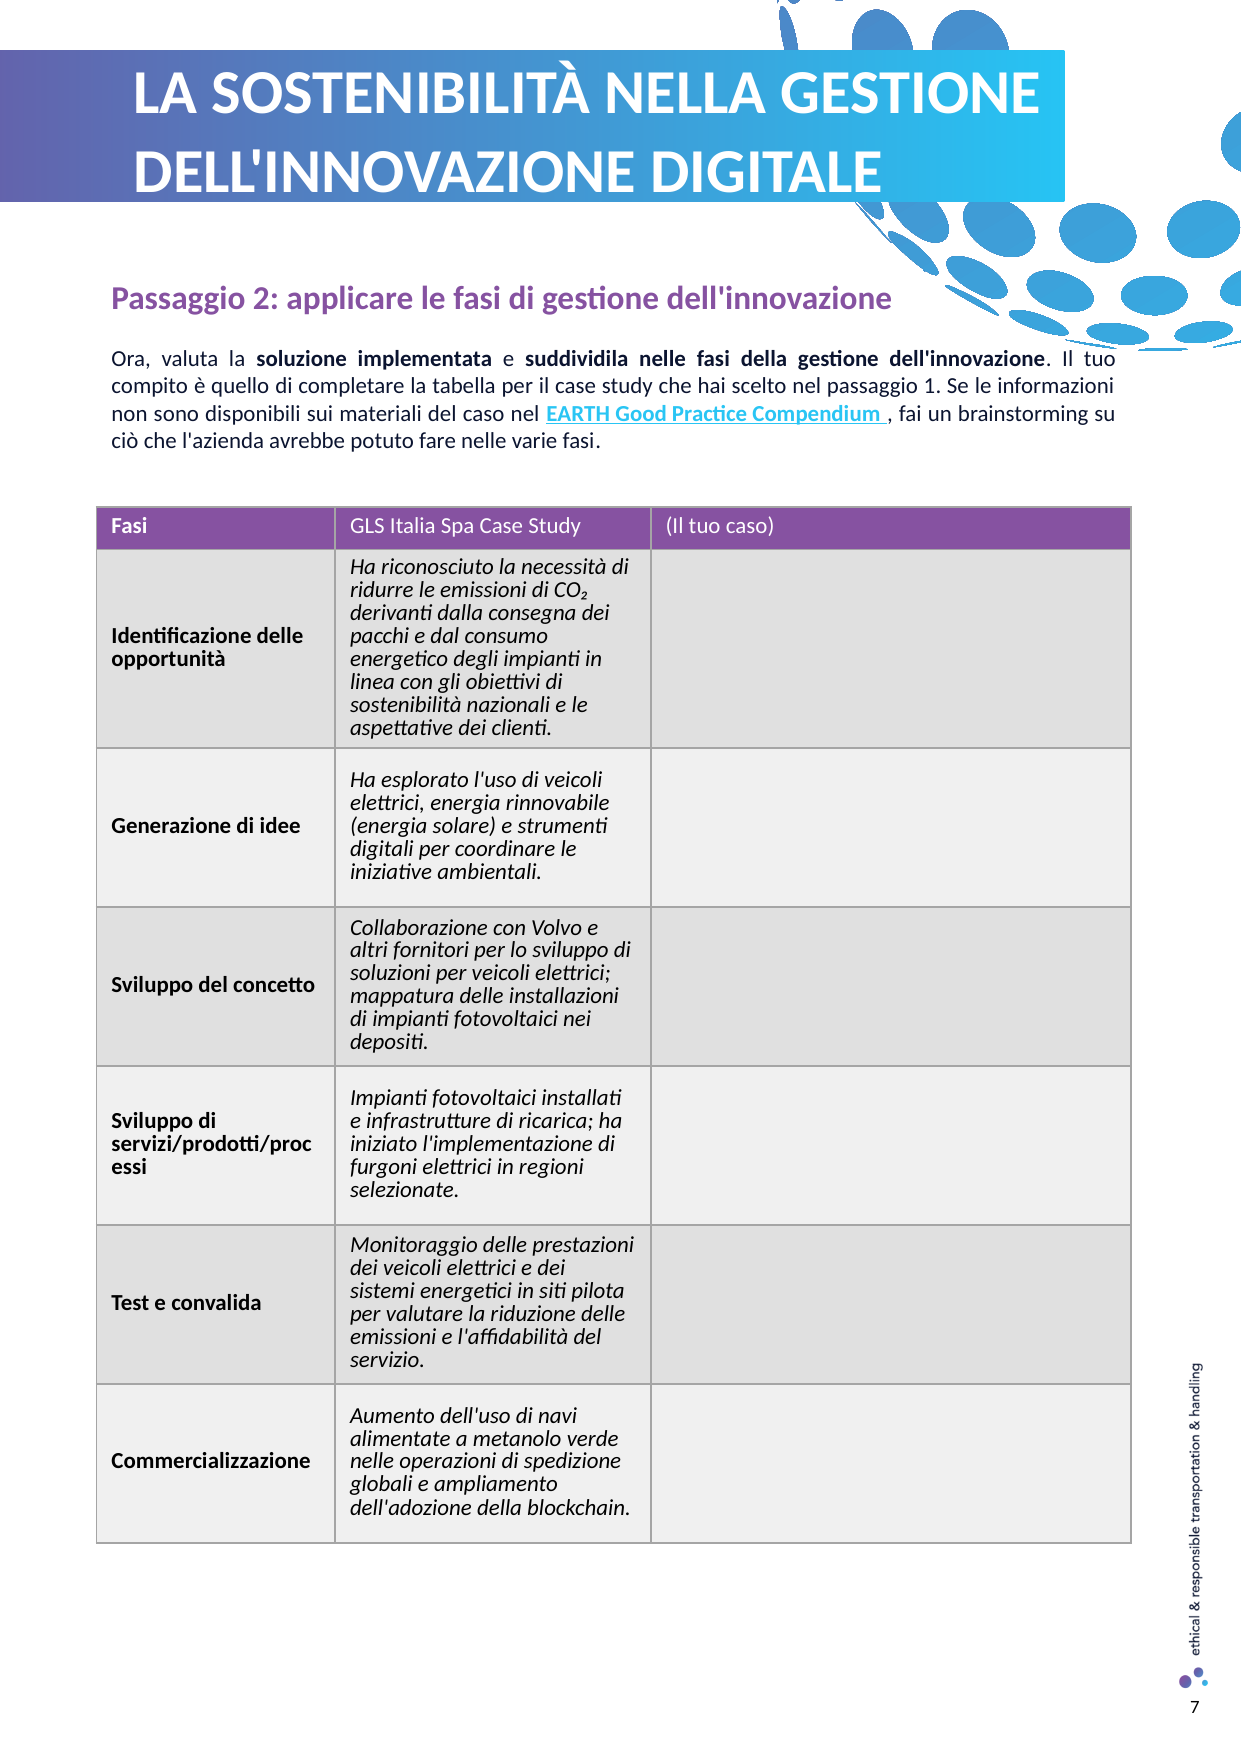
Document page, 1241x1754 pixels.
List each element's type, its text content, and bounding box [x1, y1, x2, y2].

list LA SOSTENIBILITÀ NELLA GESTIONE DELL'INNOVAZIONE DIGITALE [0, 50, 1065, 202]
text_box [1221, 112, 1241, 172]
text_box [1086, 323, 1149, 345]
text_box [945, 285, 999, 316]
table_cell [652, 1067, 1130, 1224]
text_box [855, 202, 939, 276]
text_box [788, 0, 800, 4]
table_cell Collaborazione con Volvo e altri fornitori per lo sviluppo di soluzioni per veicoli elettrici; mappatura delle installazioni di impianti fotovoltaici nei depositi. [336, 908, 650, 1065]
table_cell Sviluppo di servizi/prodotti/processi [97, 1067, 334, 1224]
table_cell [652, 550, 1130, 747]
text_box [1009, 310, 1069, 336]
text_box [1174, 321, 1233, 343]
table_cell Sviluppo del concetto [97, 908, 334, 1065]
text_box [1167, 200, 1240, 258]
table_cell Identificazione delle opportunità [97, 550, 334, 747]
table_cell Generazione di idee [97, 749, 334, 906]
text_box [779, 6, 799, 50]
table_cell [652, 749, 1130, 906]
text_box [946, 256, 1008, 299]
text_box [1026, 270, 1094, 312]
text_box [932, 10, 1009, 50]
table_cell Commercializzazione [97, 1385, 334, 1542]
text_box [1065, 339, 1117, 349]
table_cell Ha esplorato l'uso di veicoli elettrici, energia rinnovabile (energia solare) e strumenti digitali per coordinare le iniziative ambientali. [336, 749, 650, 906]
table_cell [652, 1226, 1130, 1383]
table_cell Aumento dell'uso di navi alimentate a metanolo verde nelle operazioni di spedizione globali e ampliamento dell'adozione della blockchain. [336, 1385, 650, 1542]
table_cell Test e convalida [97, 1226, 334, 1383]
table_header Fasi [97, 508, 334, 549]
table_cell [652, 908, 1130, 1065]
table_cell Ha riconosciuto la necessità di ridurre le emissioni di CO₂ derivanti dalla consegna dei pacchi e dal consumo energetico degli impianti in linea con gli obiettivi di sostenibilità nazionali e le aspettative dei clienti. [336, 550, 650, 747]
picture [1179, 1357, 1217, 1680]
text_box [1213, 340, 1241, 348]
list Passaggio 2: applicare le fasi di gestione dell'innovazione Ora, valuta la soluzione implementata e suddividila nelle fasi della gestione dell'innovazione. Il tuo compito è quello di completare la tabella per il case study che hai scelto nel passaggio 1. Se le informazioni non sono disponibili sui materiali del caso nel EARTH Good Practice Compendium , fai un brainstorming su ciò che l'azienda avrebbe potuto fare nelle varie fasi. [96, 268, 1131, 506]
table_cell Monitoraggio delle prestazioni dei veicoli elettrici e dei sistemi energetici in siti pilota per valutare la riduzione delle emissioni e l'affidabilità del servizio. [336, 1226, 650, 1383]
table_header GLS Italia Spa Case Study [336, 508, 650, 549]
text_box [888, 202, 949, 243]
text_box [1059, 203, 1137, 263]
text_box [1220, 270, 1241, 306]
slide_number 7 [1153, 1676, 1215, 1736]
table_header (Il tuo caso) [652, 508, 1130, 549]
table_cell Impianti fotovoltaici installati e infrastrutture di ricarica; ha iniziato l'implementazione di furgoni elettrici in regioni selezionate. [336, 1067, 650, 1224]
text_box [963, 202, 1036, 257]
text_box [1121, 276, 1188, 316]
table_cell [652, 1385, 1130, 1542]
text_box [852, 9, 913, 50]
